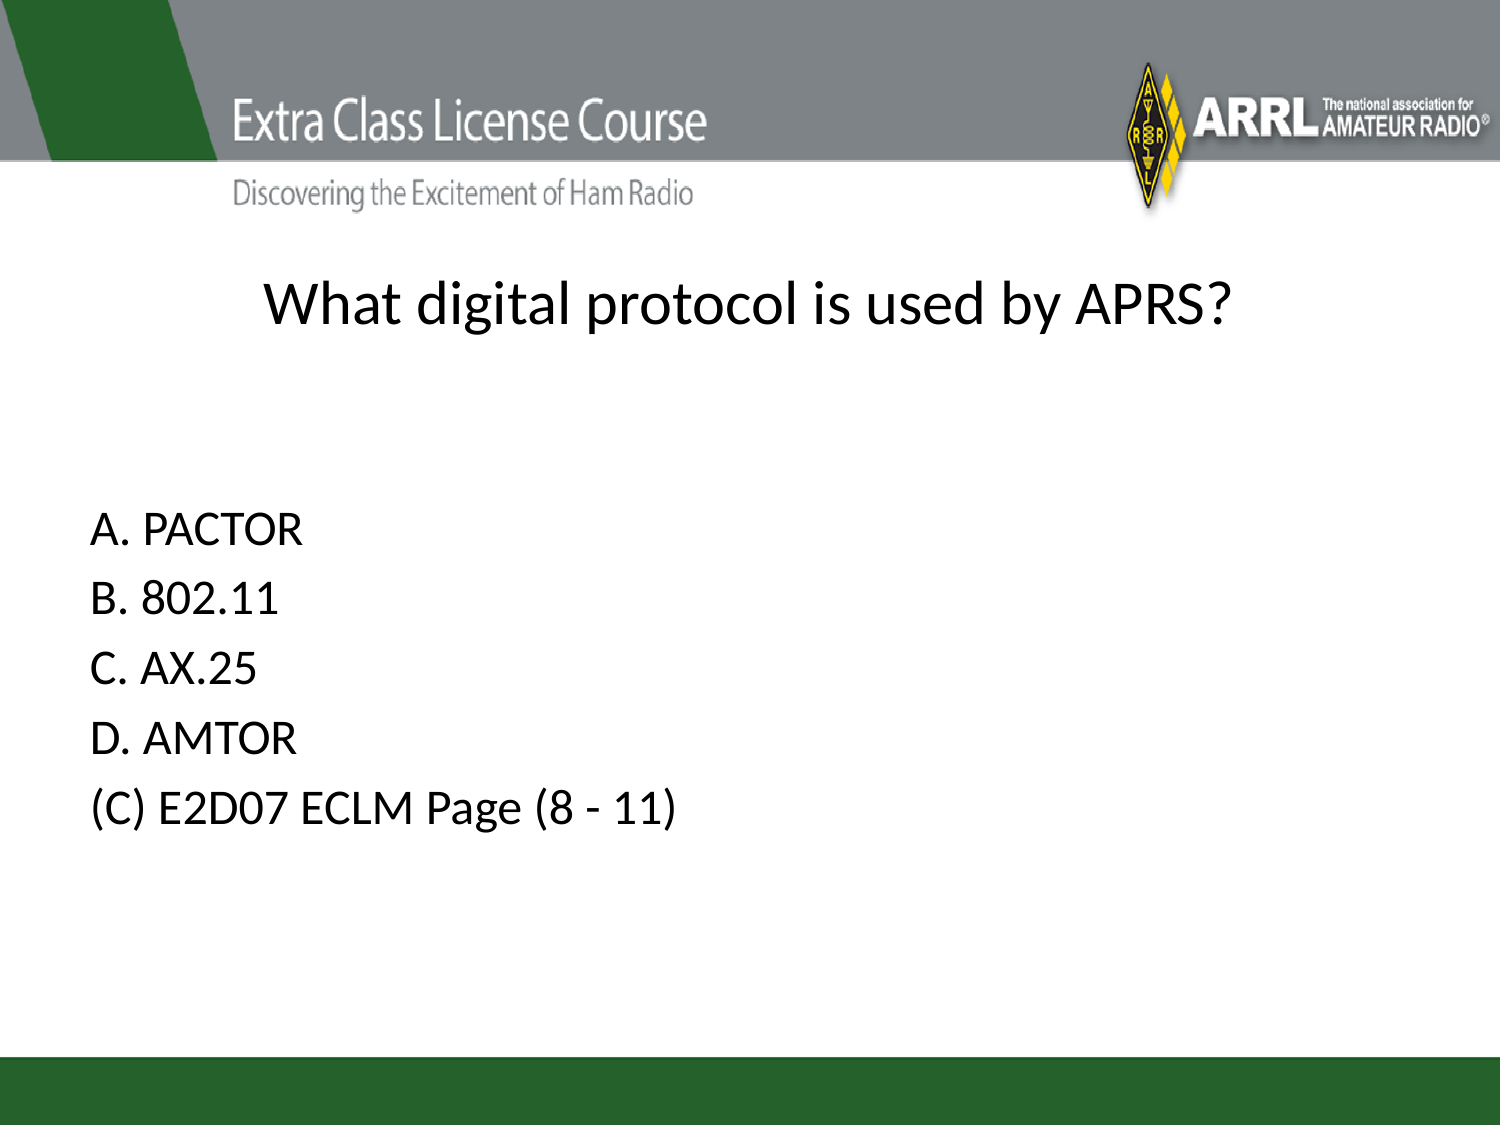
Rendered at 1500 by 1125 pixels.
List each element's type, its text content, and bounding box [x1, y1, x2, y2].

title What digital protocol is used by APRS? [75, 254, 1425, 435]
picture [0, 0, 1500, 1125]
list A. PACTOR B. 802.11 C. AX.25 D. AMTOR (C) E2D07 ECLM Page (8 - 11) [75, 487, 1425, 1005]
